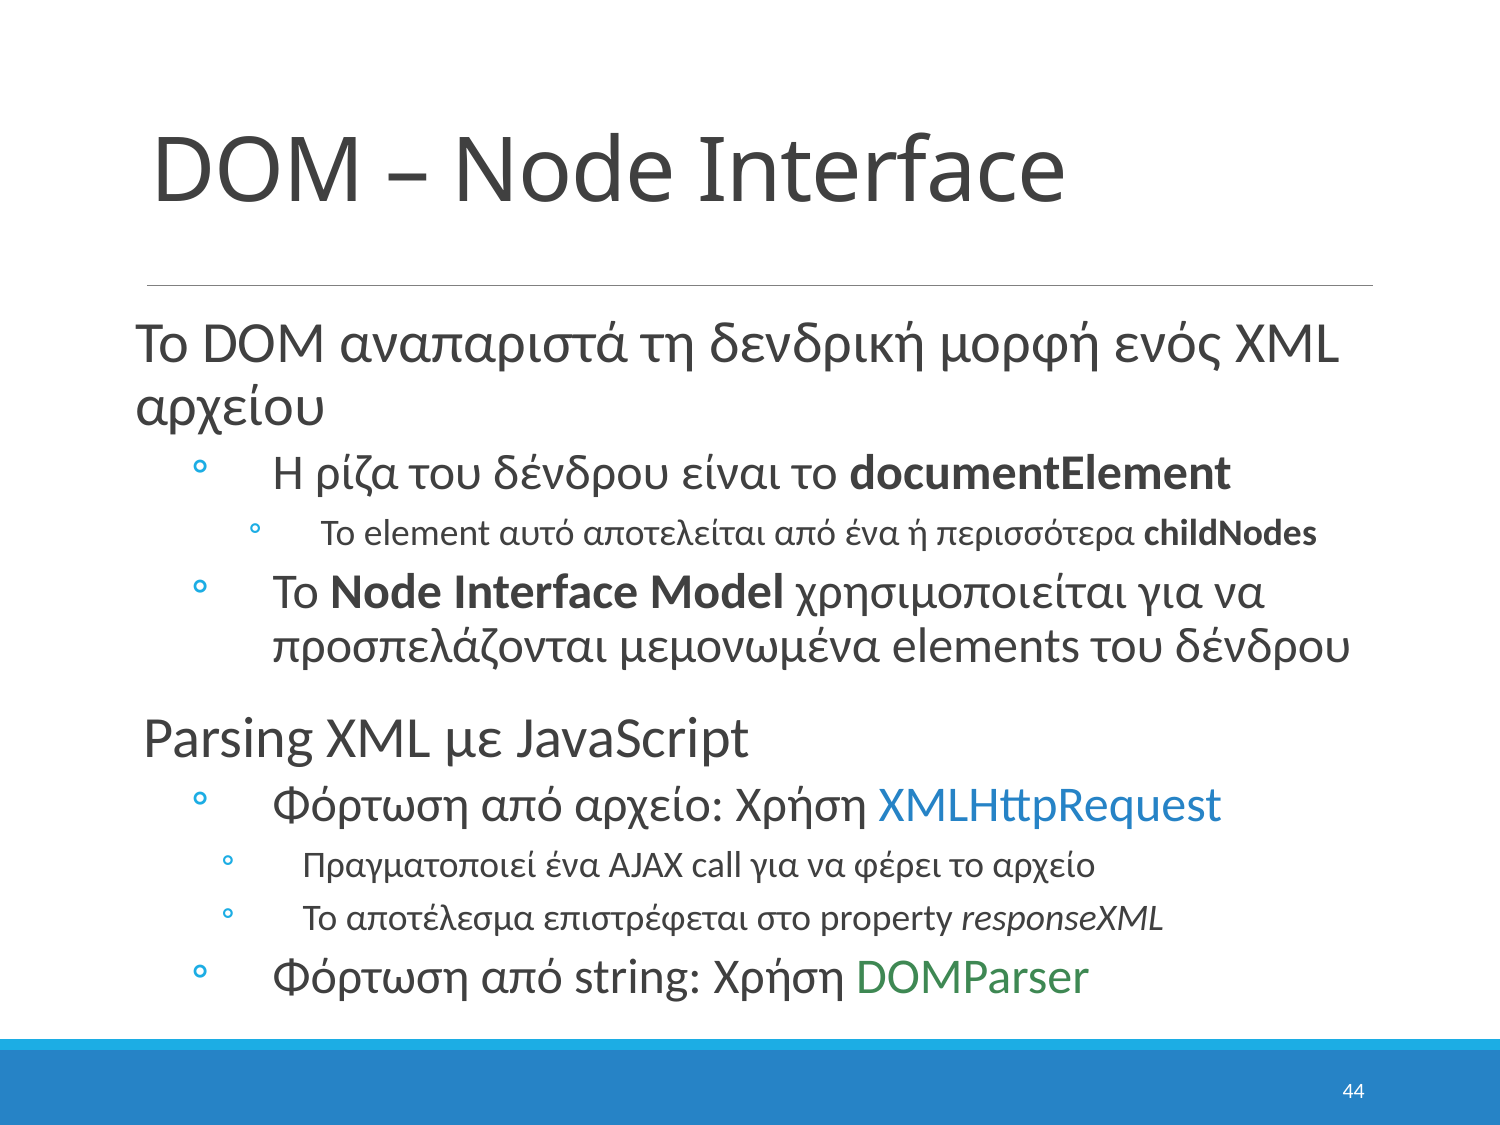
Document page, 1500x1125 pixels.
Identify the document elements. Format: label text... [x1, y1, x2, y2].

list Το DOM αναπαριστά τη δενδρική μορφή ενός XML αρχείου Η ρίζα του δένδρου είναι το documentElement Το element αυτό αποτελείται από ένα ή περισσότερα childNodes Το Node Interface Model χρησιμοποιείται για να προσπελάζονται μεμονωμένα elements του δένδρου Parsing XML με JavaScript Φόρτωση από αρχείο: Χρήση XMLHttpRequest Πραγματοποιεί ένα AJAX call για να φέρει το αρχείο Το αποτέλεσμα επιστρέφεται στο property responseXML Φόρτωση από string: Χρήση DOMParser [135, 304, 1373, 1029]
title DOM – Node Interface [135, 43, 1373, 227]
slide_number 44 [1218, 1059, 1380, 1120]
